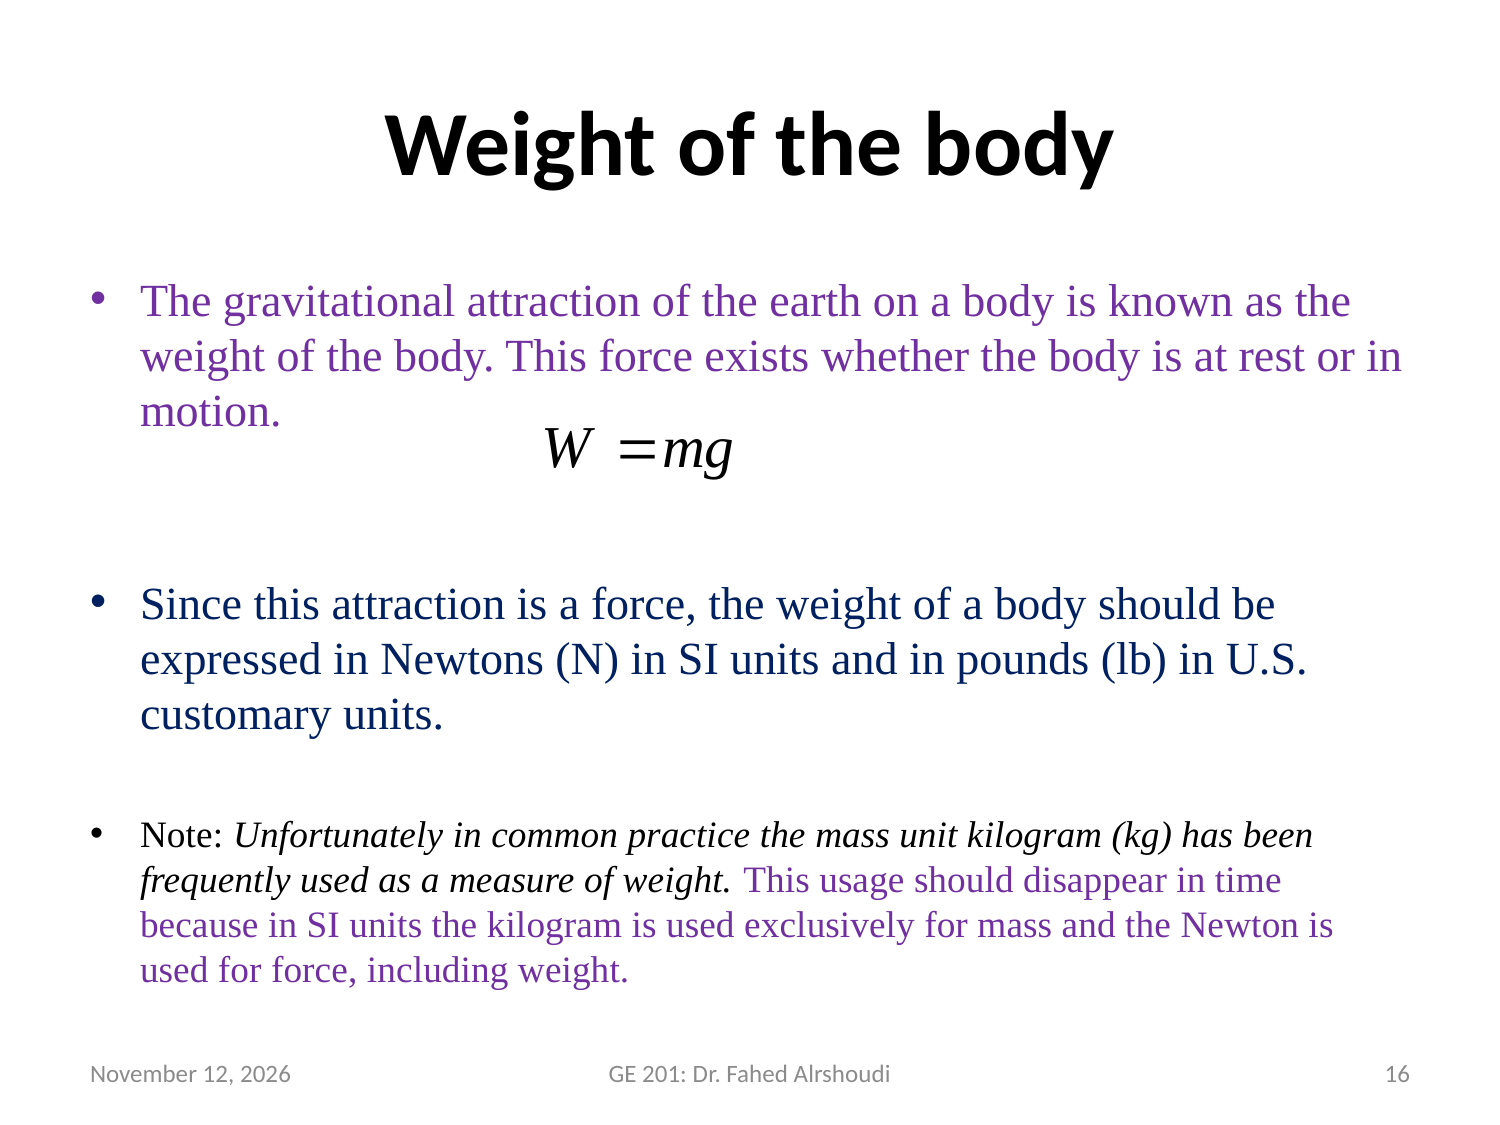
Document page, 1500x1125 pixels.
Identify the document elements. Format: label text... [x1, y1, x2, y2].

list The gravitational attraction of the earth on a body is known as the weight of the body. This force exists whether the body is at rest or in motion. Since this attraction is a force, the weight of a body should be expressed in Newtons (N) in SI units and in pounds (lb) in U.S. customary units. Note: Unfortunately in common practice the mass unit kilogram (kg) has been frequently used as a measure of weight. This usage should disappear in time because in SI units the kilogram is used exclusively for mass and the Newton is used for force, including weight. [75, 262, 1425, 1005]
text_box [537, 412, 751, 492]
footer GE 201: Dr. Fahed Alrshoudi [512, 1042, 988, 1103]
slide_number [75, 1042, 425, 1103]
title Weight of the body [75, 45, 1425, 233]
slide_number 16 [1074, 1042, 1425, 1103]
